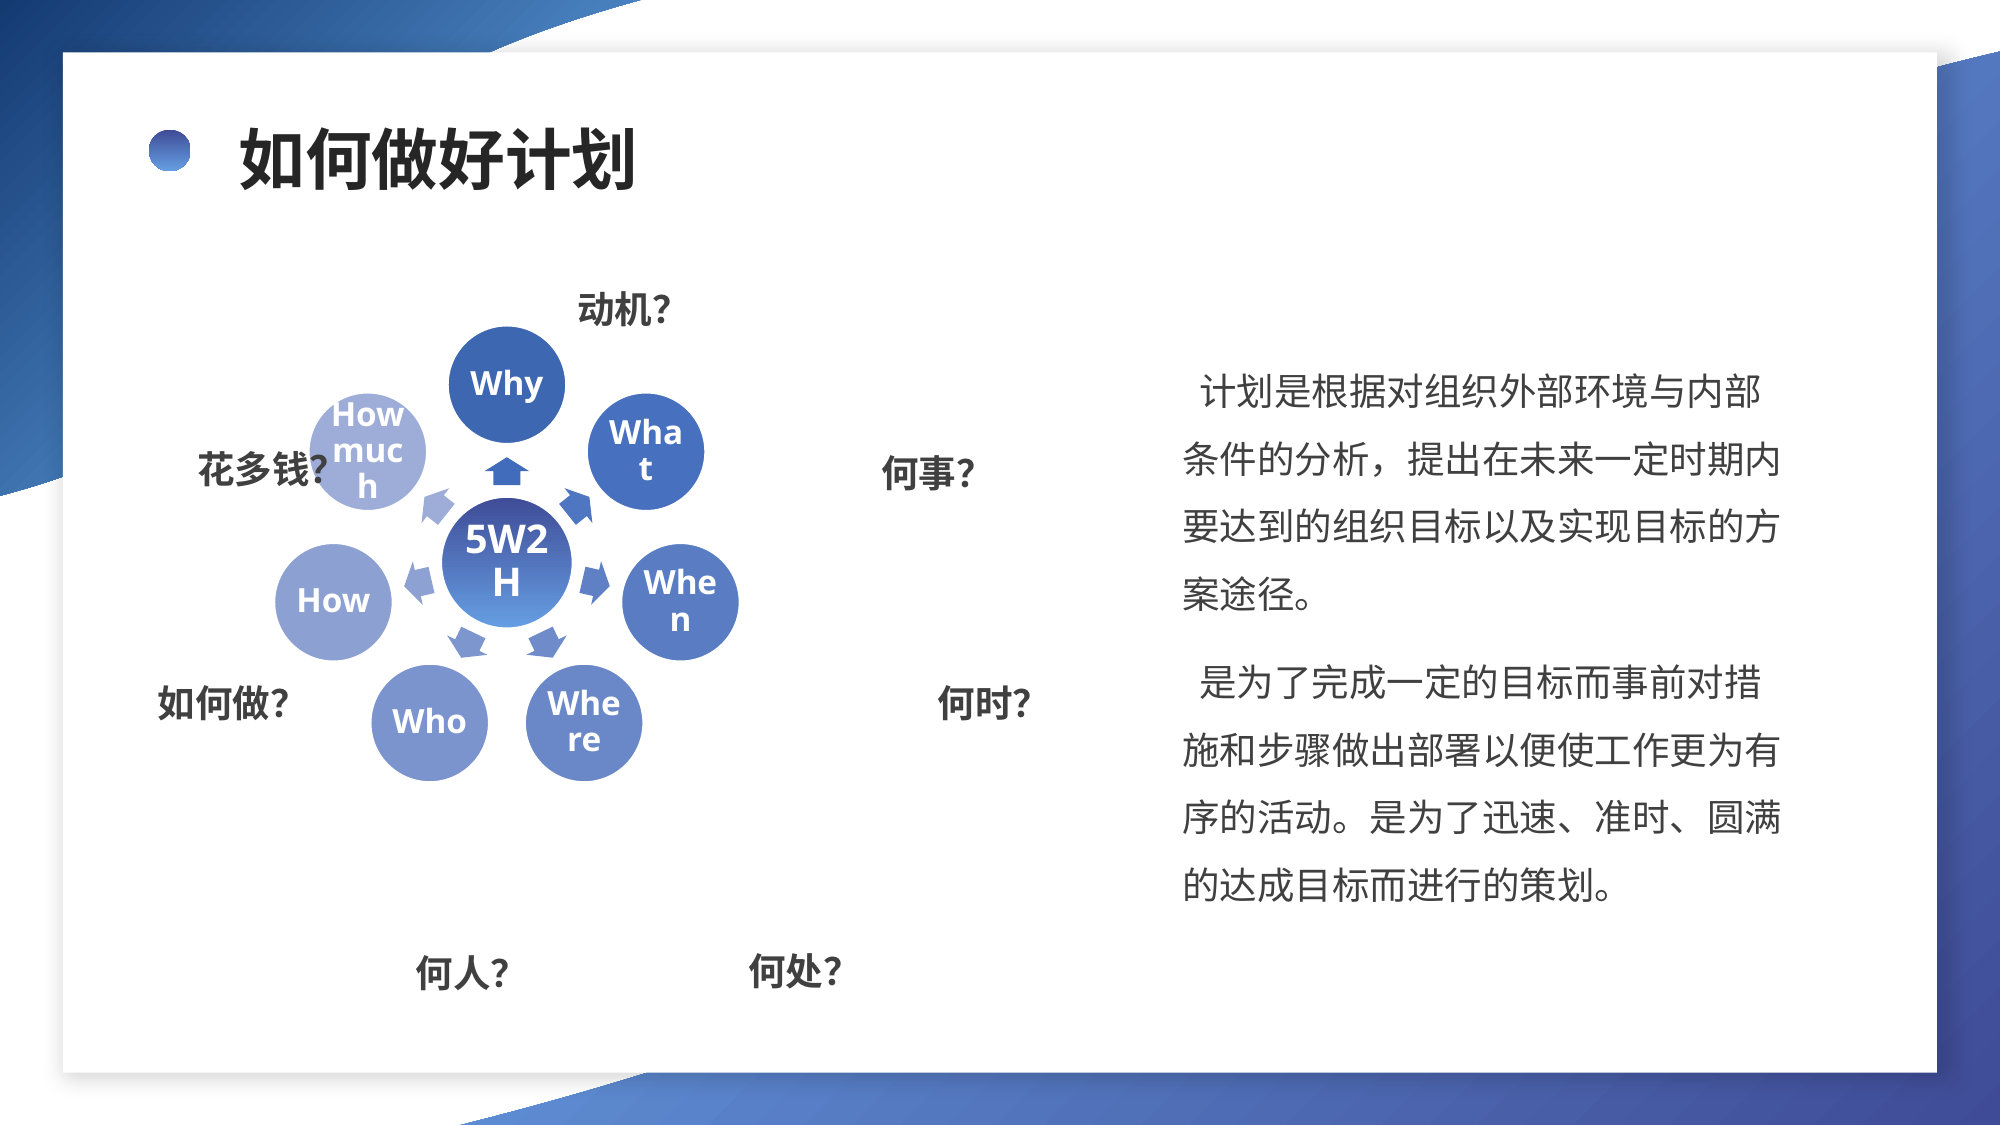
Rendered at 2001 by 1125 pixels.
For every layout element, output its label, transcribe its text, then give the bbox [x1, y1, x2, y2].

text_box [0, 0, 642, 497]
text_box [62, 51, 1938, 1074]
text_box [147, 128, 192, 173]
text_box 计划是根据对组织外部环境与内部条件的分析，提出在未来一定时期内要达到的组织目标以及实现目标的方案途径。 是为了完成一定的目标而事前对措施和步骤做出部署以便使工作更为有序的活动。是为了迅速、准时、圆满的达成目标而进行的策划。 [1167, 403, 1807, 849]
text_box 如何做好计划 [223, 109, 772, 189]
text_box [456, 50, 2000, 1125]
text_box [142, 265, 1077, 991]
